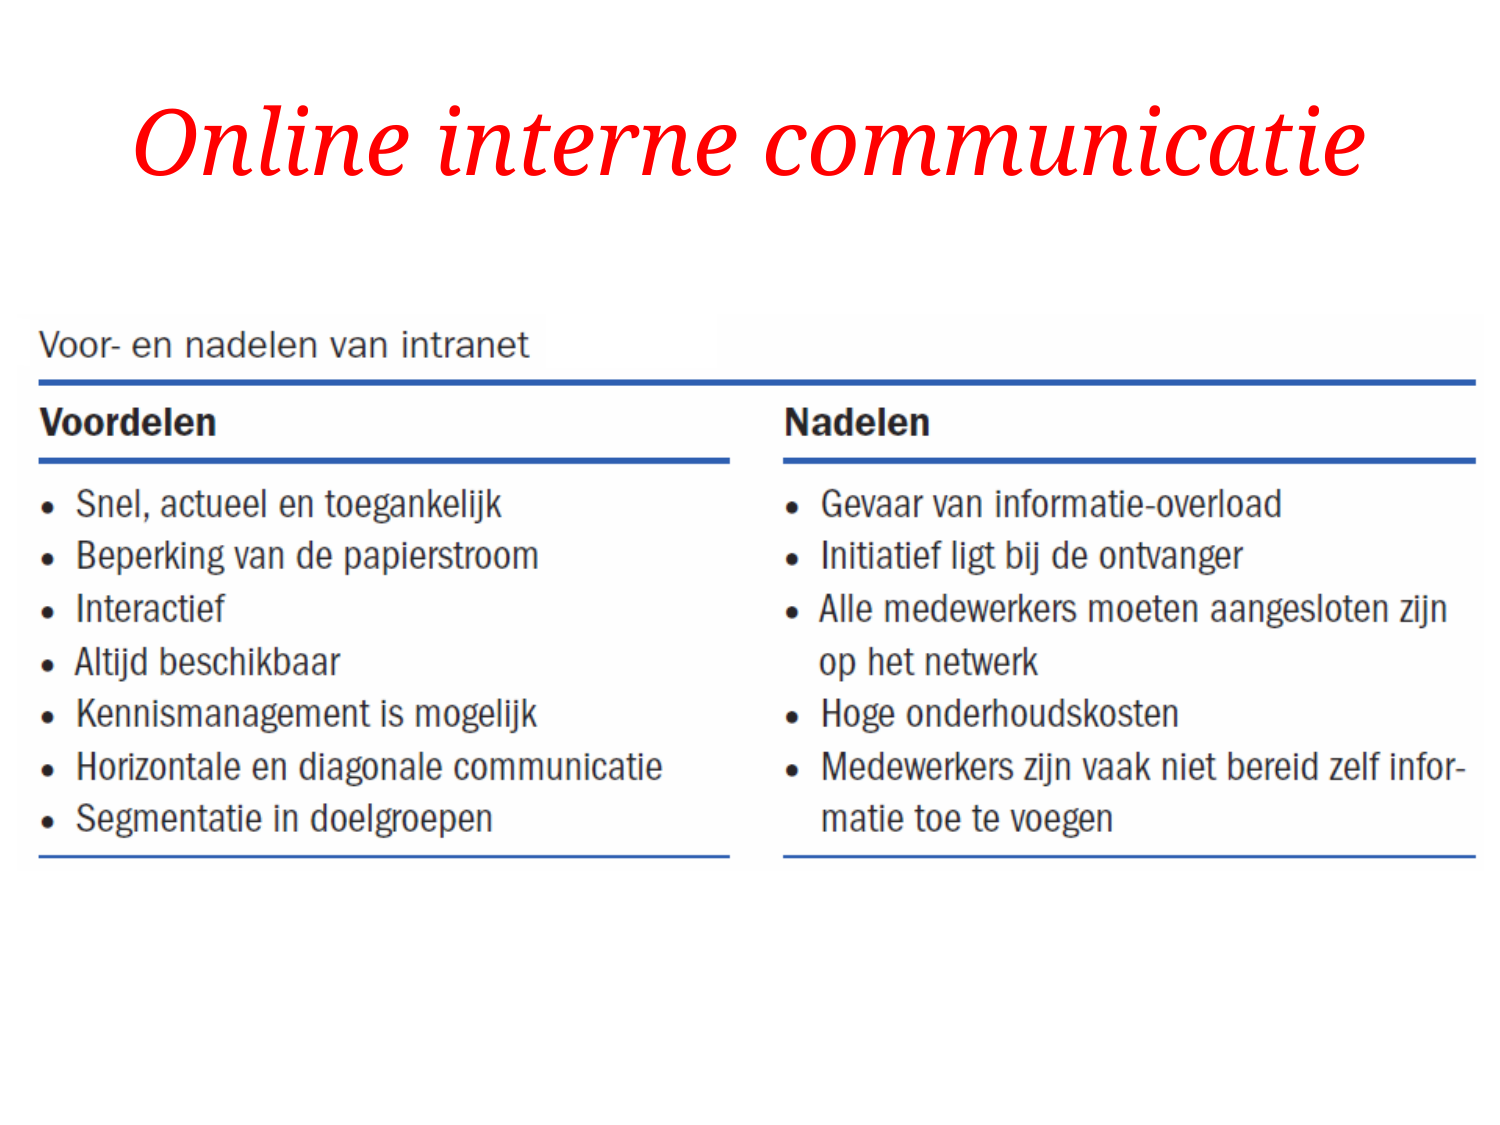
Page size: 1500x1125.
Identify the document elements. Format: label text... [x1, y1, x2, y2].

title Online interne communicatie [75, 45, 1425, 233]
picture [17, 314, 1484, 871]
